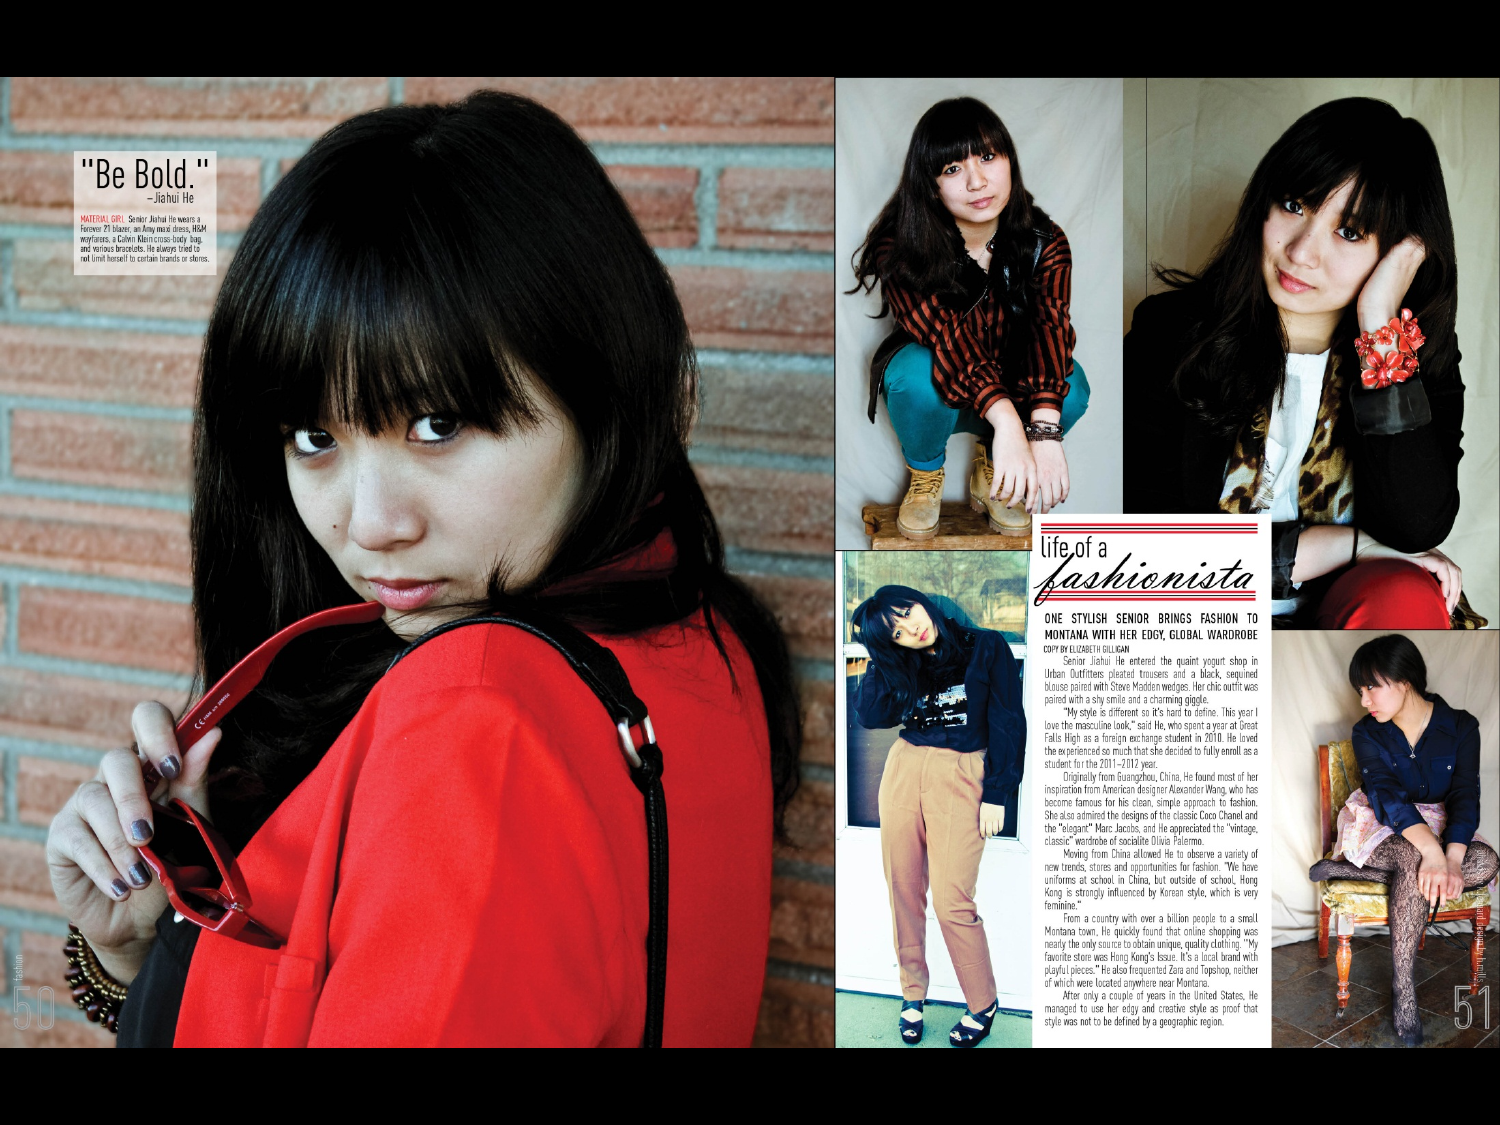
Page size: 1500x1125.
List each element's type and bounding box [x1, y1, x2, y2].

picture [0, 76, 1500, 1048]
